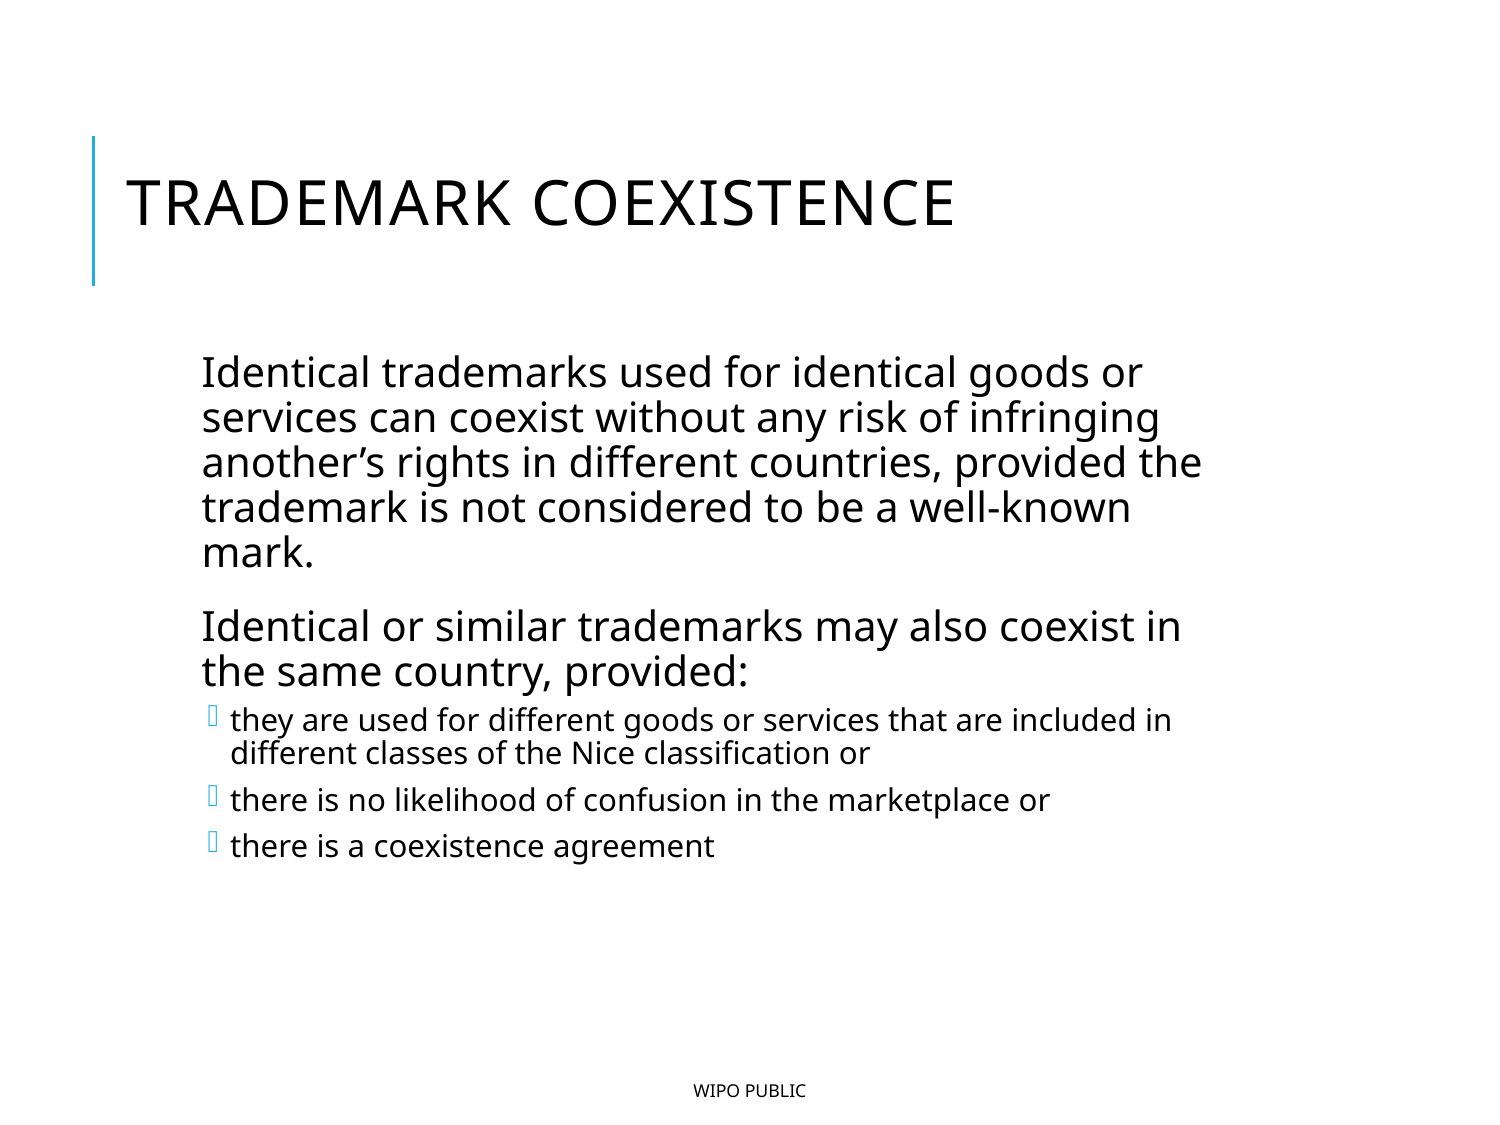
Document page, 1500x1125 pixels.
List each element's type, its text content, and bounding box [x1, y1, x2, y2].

list Identical trademarks used for identical goods or services can coexist without any risk of infringing another’s rights in different countries, provided the trademark is not considered to be a well-known mark. Identical or similar trademarks may also coexist in the same country, provided: they are used for different goods or services that are included in different classes of the Nice classification or there is no likelihood of confusion in the marketplace or there is a coexistence agreement [179, 343, 1257, 895]
title Trademark coexistence [111, 137, 1153, 278]
